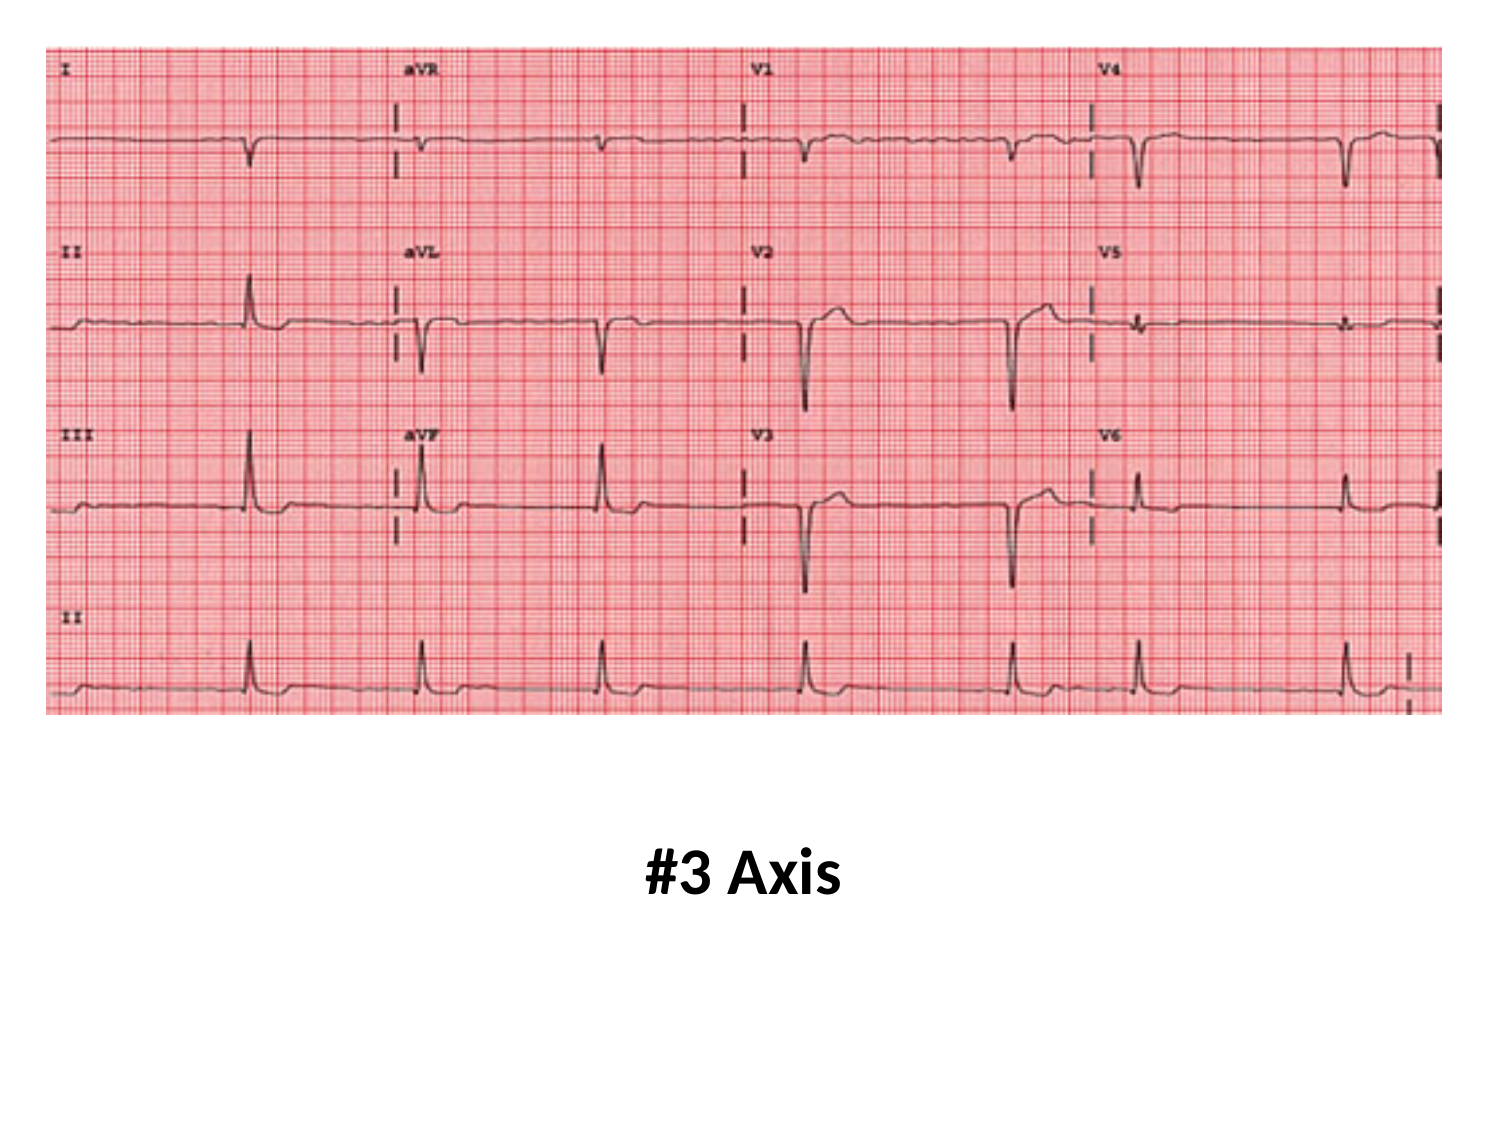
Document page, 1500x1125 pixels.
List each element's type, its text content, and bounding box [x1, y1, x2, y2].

picture [46, 46, 1442, 716]
text_box #3 Axis [117, 820, 1372, 916]
